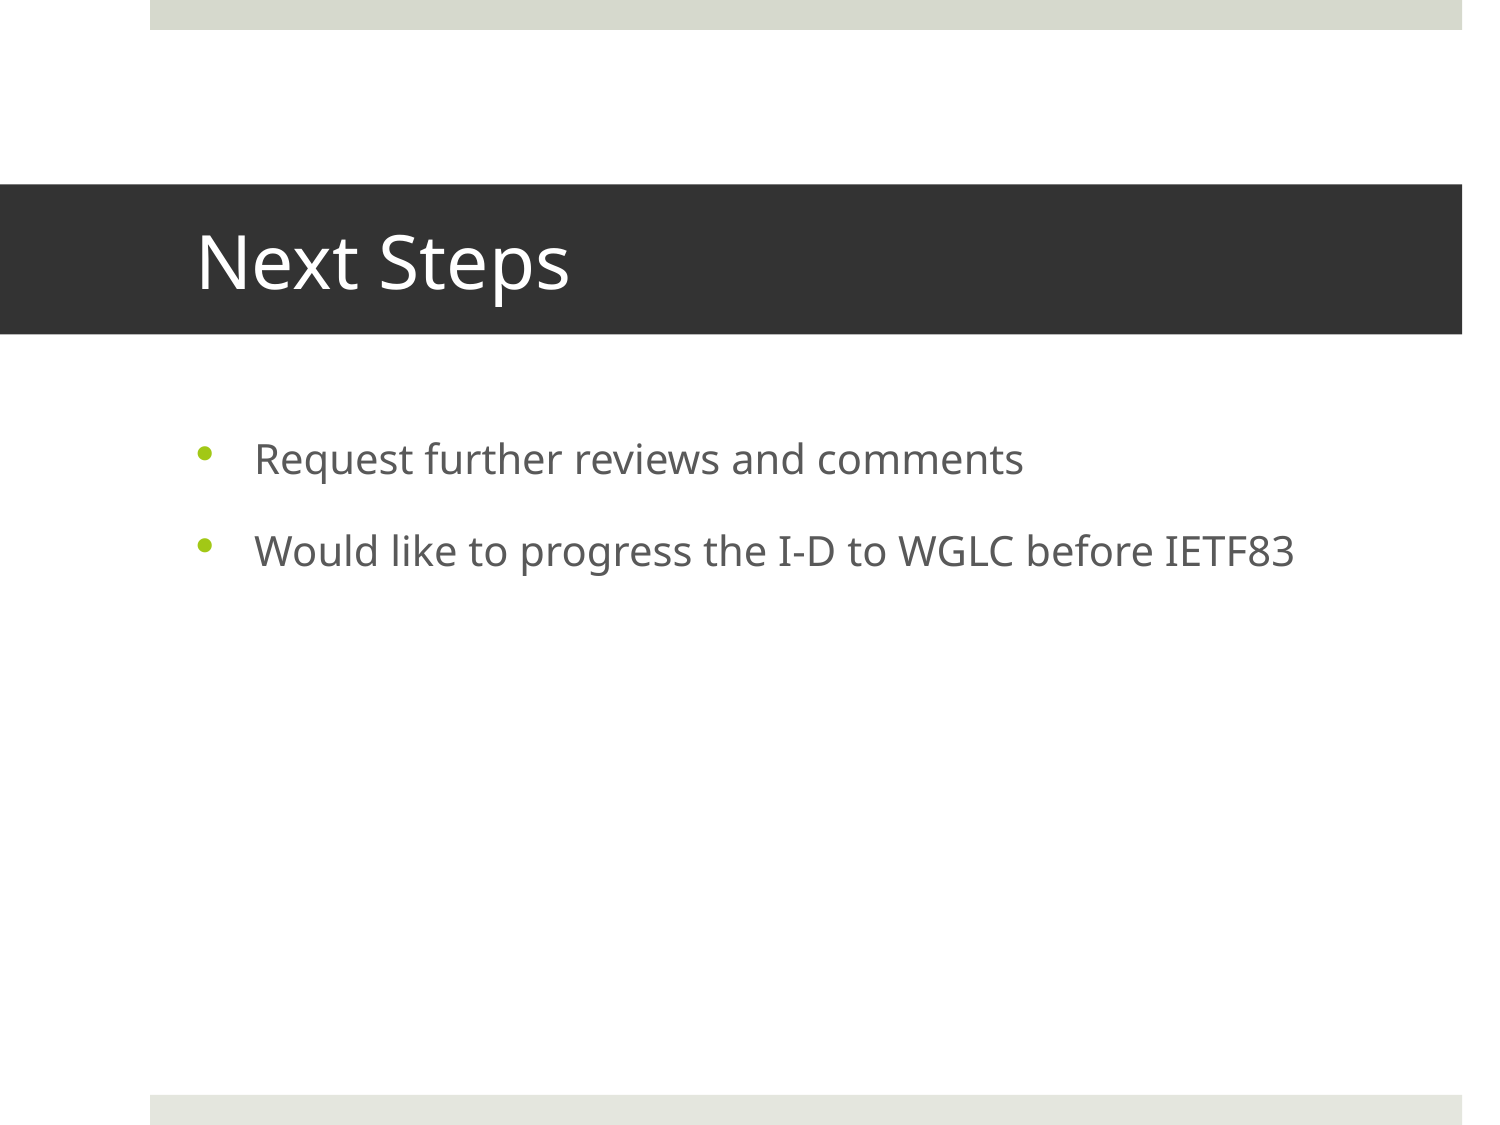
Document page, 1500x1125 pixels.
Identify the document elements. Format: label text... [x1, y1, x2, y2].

list Request further reviews and comments Would like to progress the I-D to WGLC before IETF83 [182, 425, 1432, 1028]
title Next Steps [0, 184, 1463, 335]
